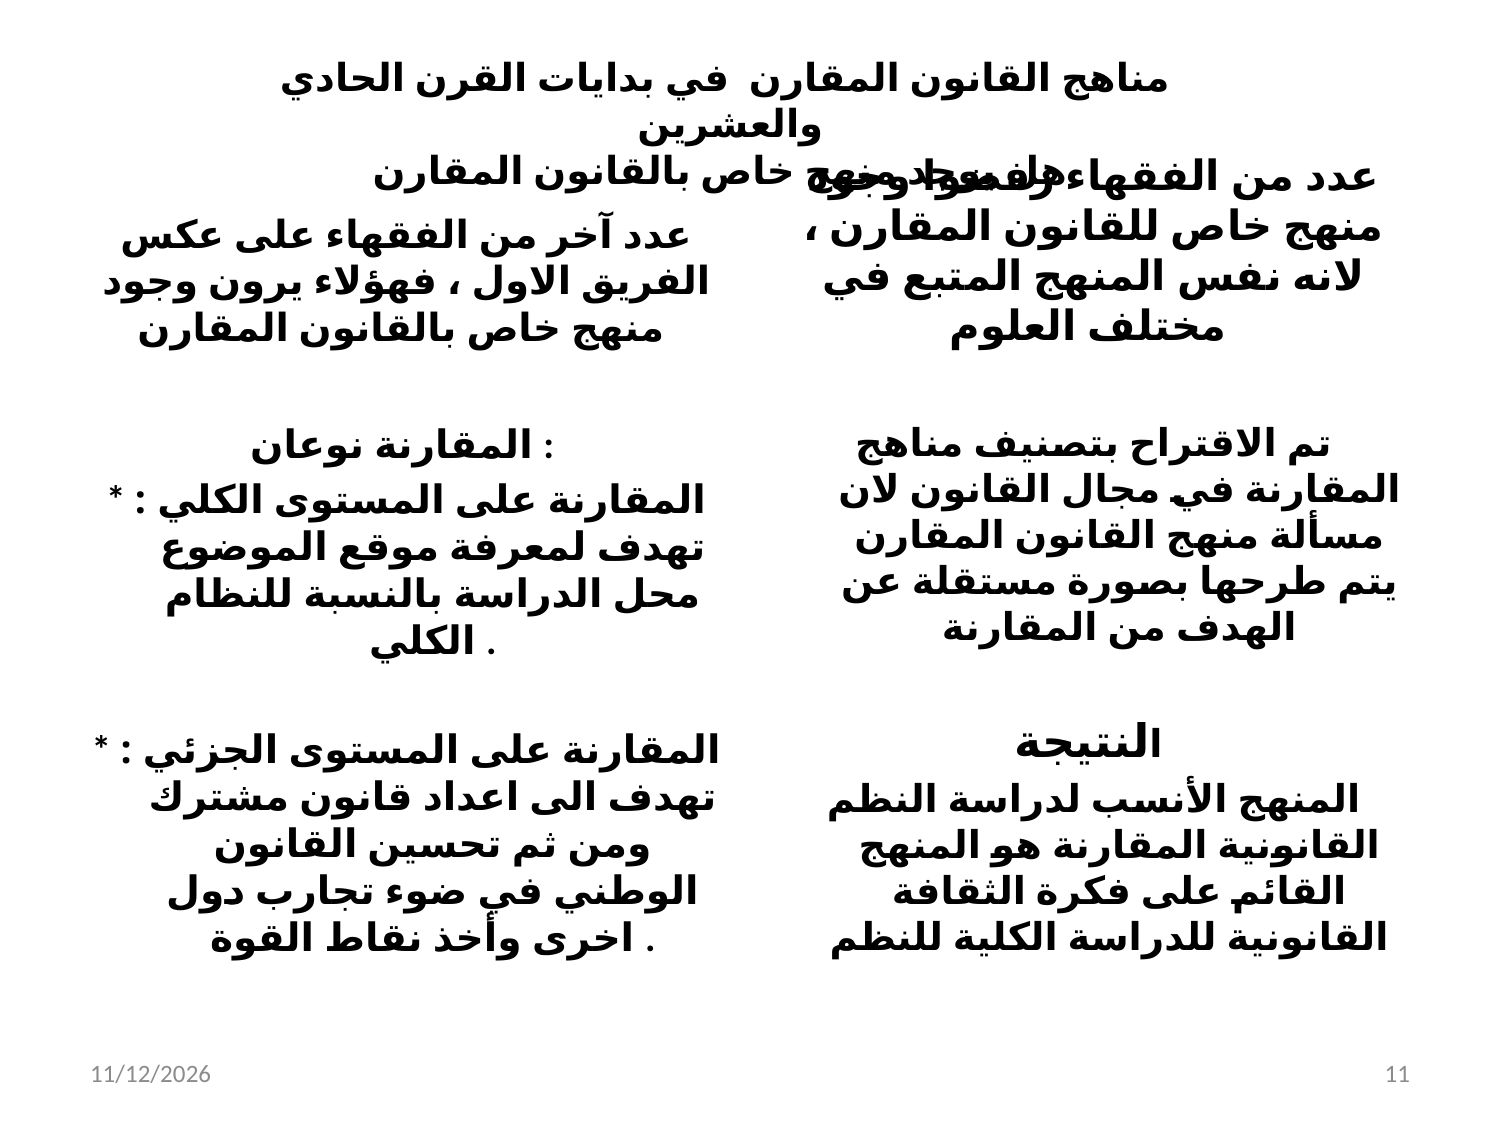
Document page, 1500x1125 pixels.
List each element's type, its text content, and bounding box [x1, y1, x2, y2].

list عدد من الفقهاء رفضوا وجود منهج خاص للقانون المقارن ، لانه نفس المنهج المتبع في مختلف العلوم [761, 200, 1425, 356]
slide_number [75, 1042, 425, 1103]
list المقارنة نوعان : * المقارنة على المستوى الكلي : تهدف لمعرفة موقع الموضوع محل الدراسة بالنسبة للنظام الكلي . * المقارنة على المستوى الجزئي : تهدف الى اعداد قانون مشترك ومن ثم تحسين القانون الوطني في ضوء تجارب دول اخرى وأخذ نقاط القوة . [75, 356, 738, 1005]
title مناهج القانون المقارن في بدايات القرن الحادي والعشرين هل يوجد منهج خاص بالقانون المقارن [249, 45, 1200, 200]
list تم الاقتراح بتصنيف مناهج المقارنة في مجال القانون لان مسألة منهج القانون المقارن يتم طرحها بصورة مستقلة عن الهدف من المقارنة النتيجة المنهج الأنسب لدراسة النظم القانونية المقارنة هو المنهج القائم على فكرة الثقافة القانونية للدراسة الكلية للنظم [761, 356, 1425, 1005]
list عدد آخر من الفقهاء على عكس الفريق الاول ، فهؤلاء يرون وجود منهج خاص بالقانون المقارن [75, 200, 738, 356]
slide_number 11 [1074, 1042, 1425, 1103]
